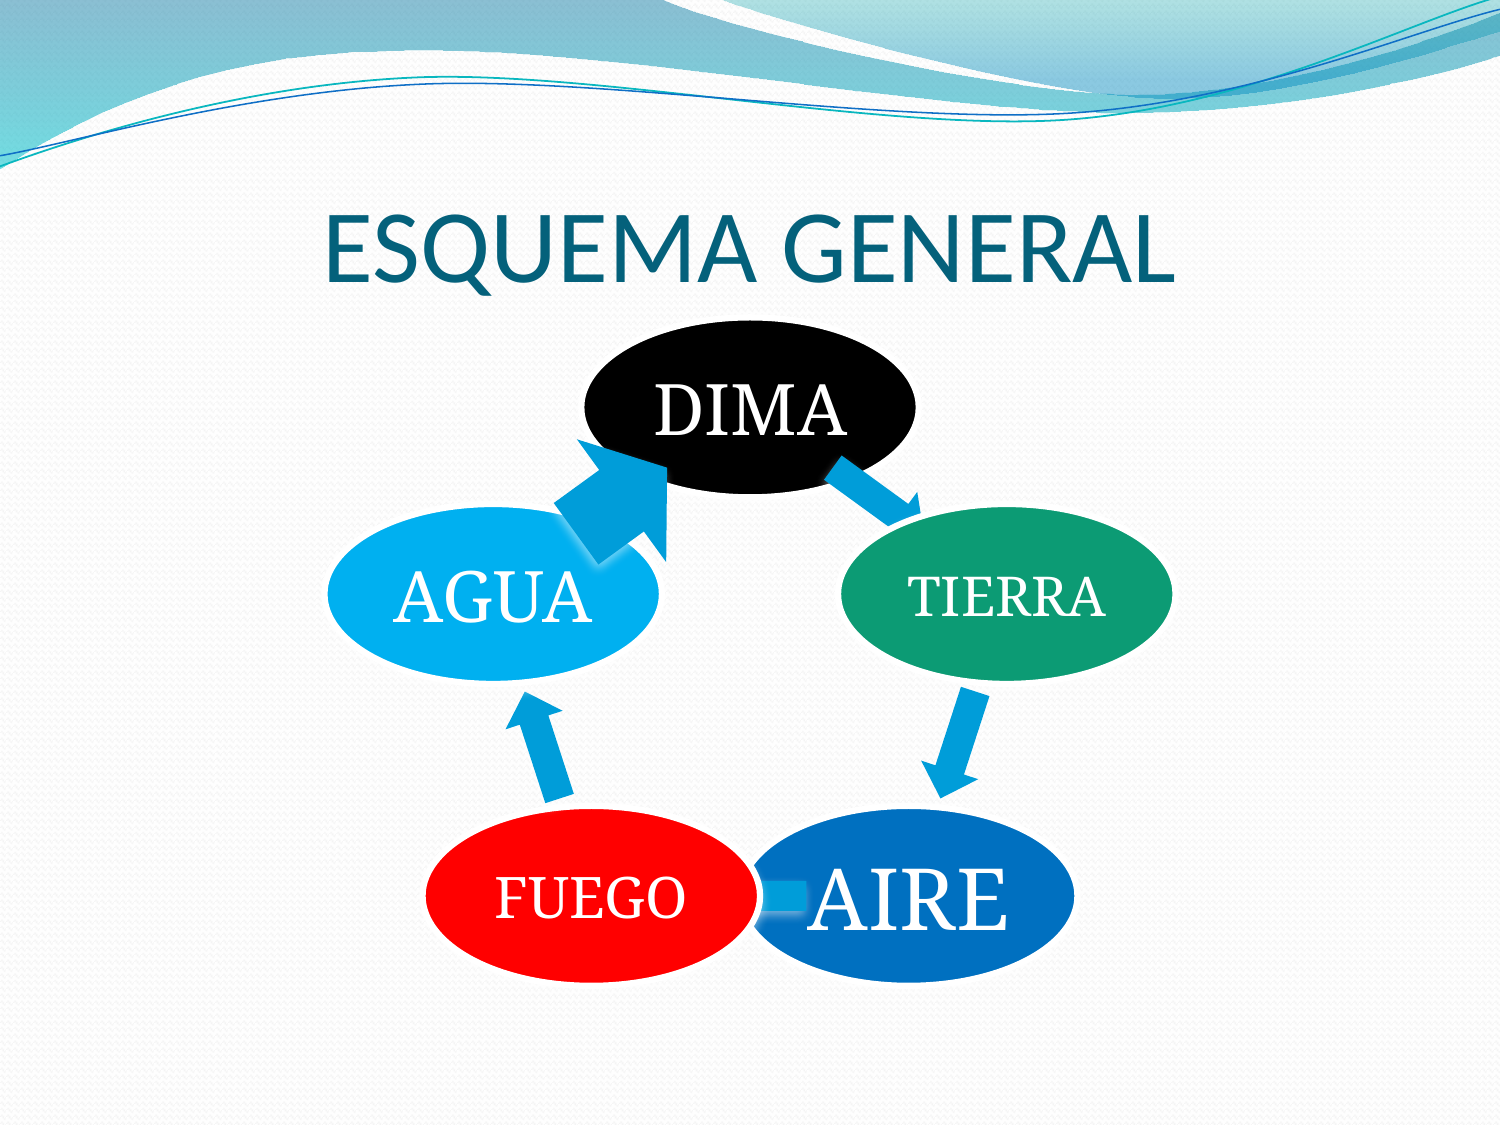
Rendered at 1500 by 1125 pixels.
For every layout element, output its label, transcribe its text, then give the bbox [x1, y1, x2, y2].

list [74, 317, 1426, 1038]
title ESQUEMA GENERAL [75, 115, 1425, 303]
